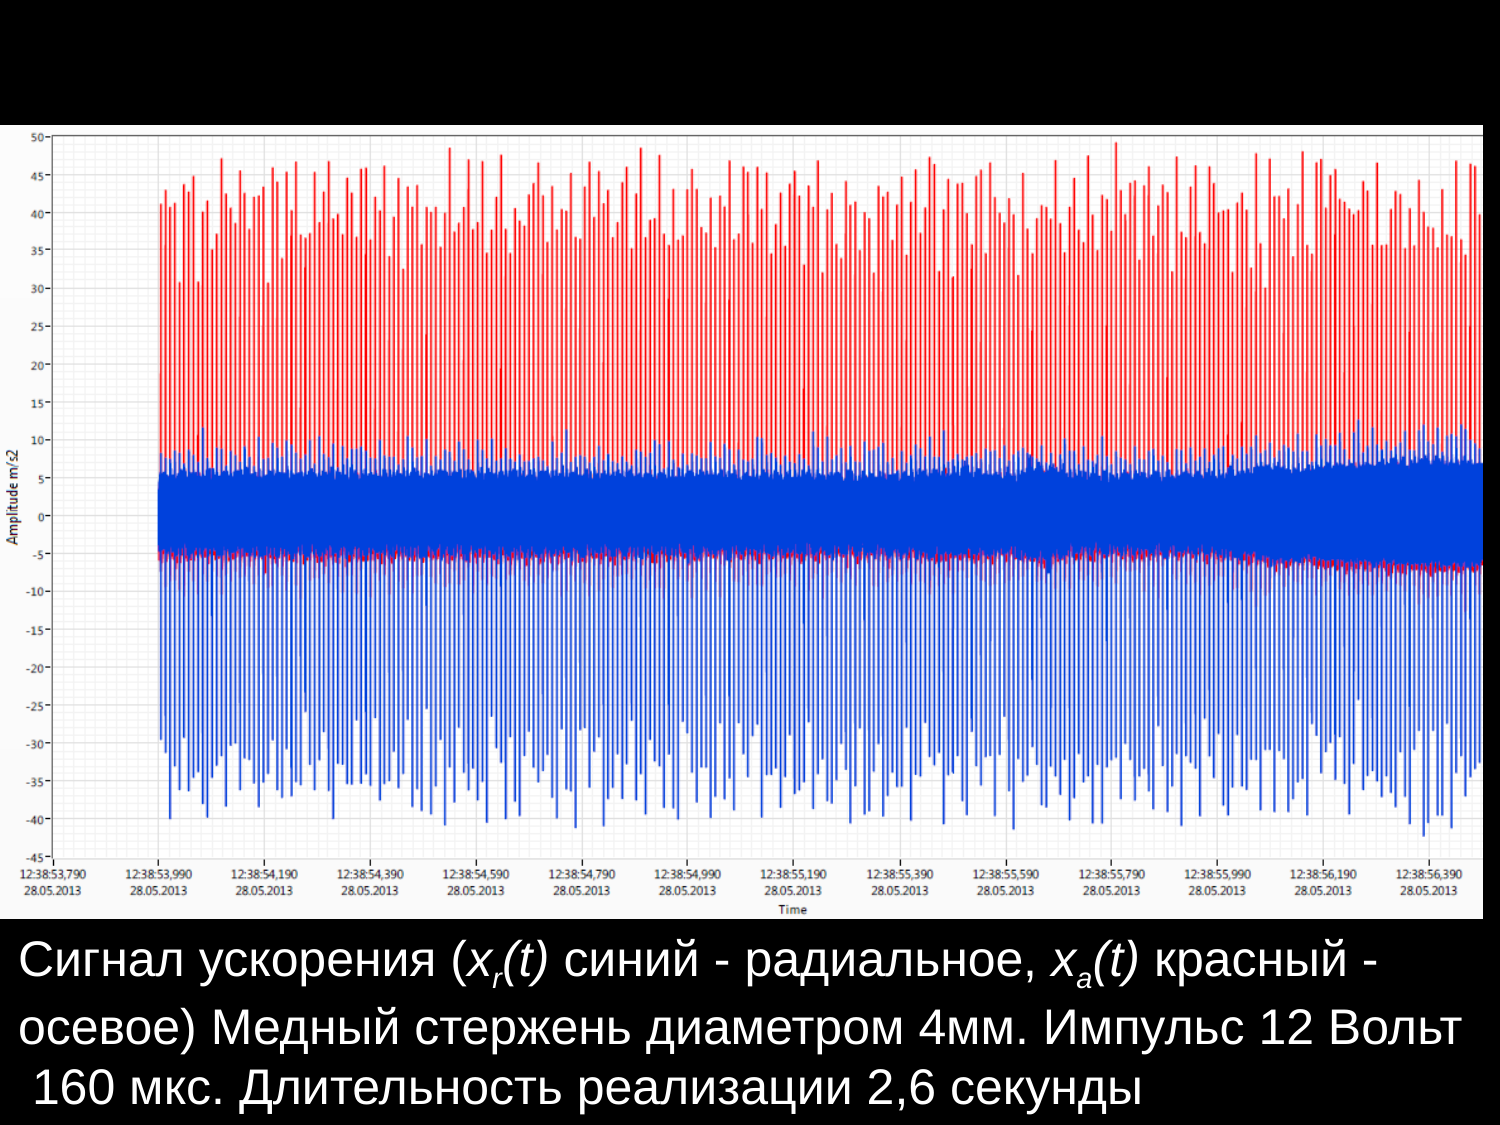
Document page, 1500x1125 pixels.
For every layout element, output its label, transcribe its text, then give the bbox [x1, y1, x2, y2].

picture [0, 125, 1483, 920]
text_box Сигнал ускорения (xr(t) синий - радиальное, xa(t) красный - осевое) Медный стержень диаметром 4мм. Импульс 12 Вольт 160 мкс. Длительность реализации 2,6 секунды [3, 924, 1486, 1122]
